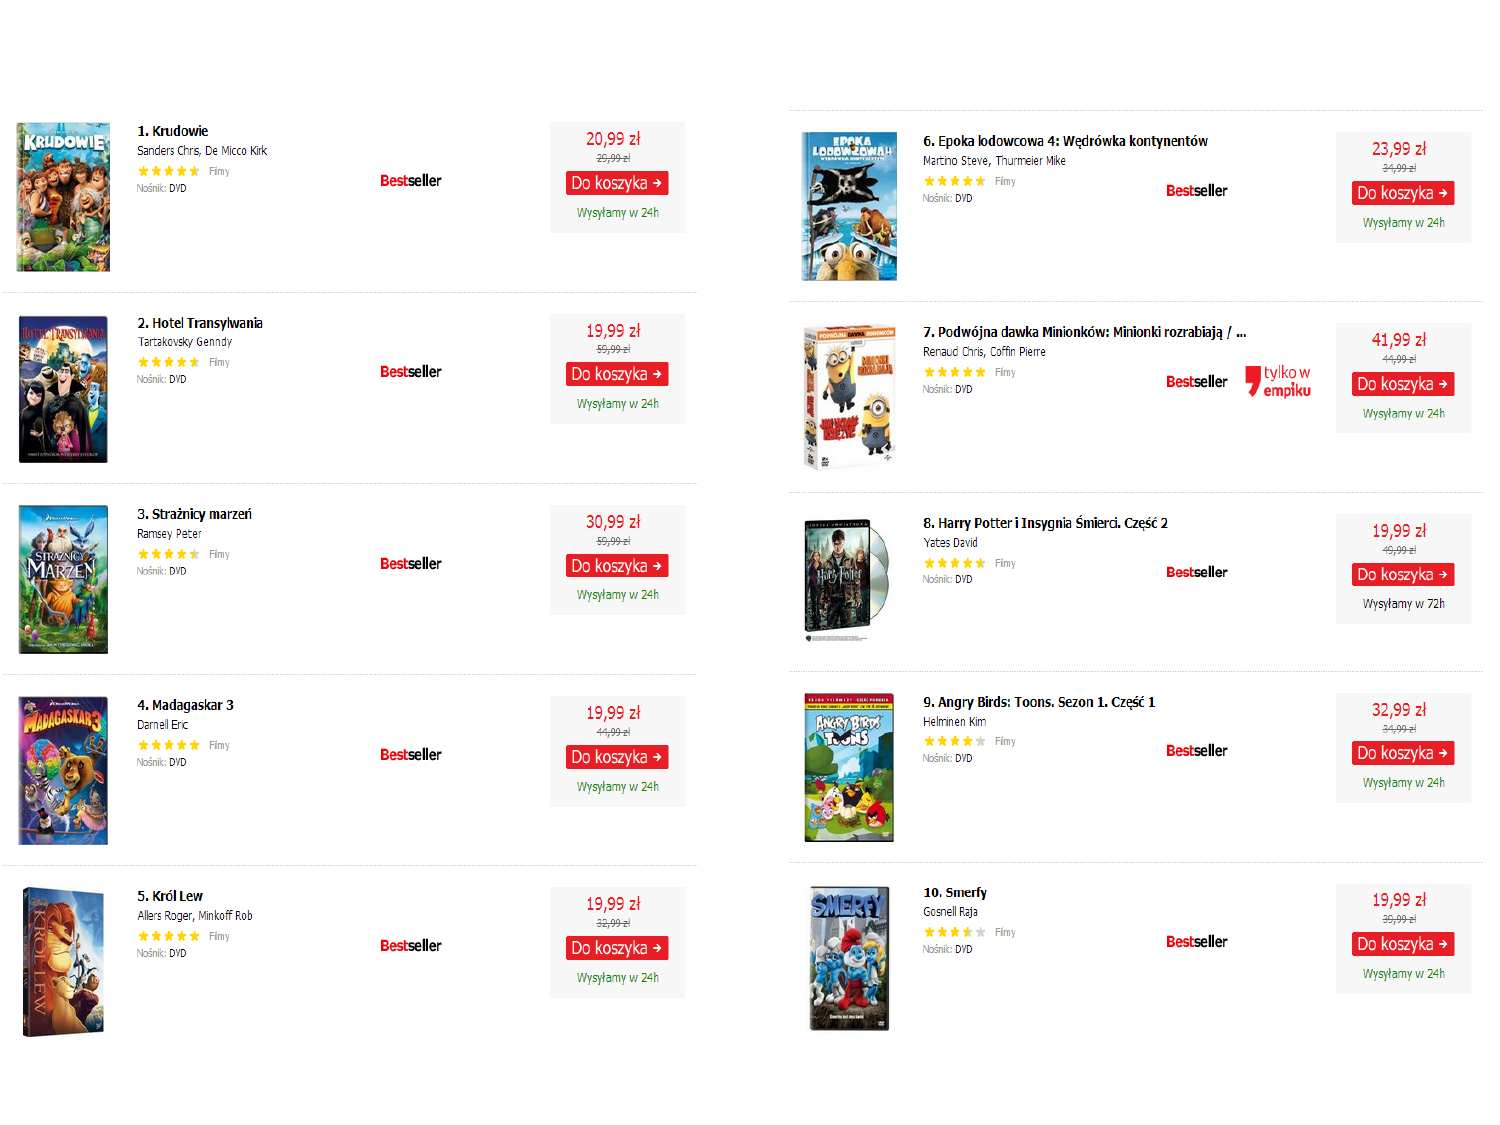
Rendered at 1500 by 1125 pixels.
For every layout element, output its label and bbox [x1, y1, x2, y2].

picture [788, 102, 1483, 1048]
picture [1, 101, 697, 1048]
